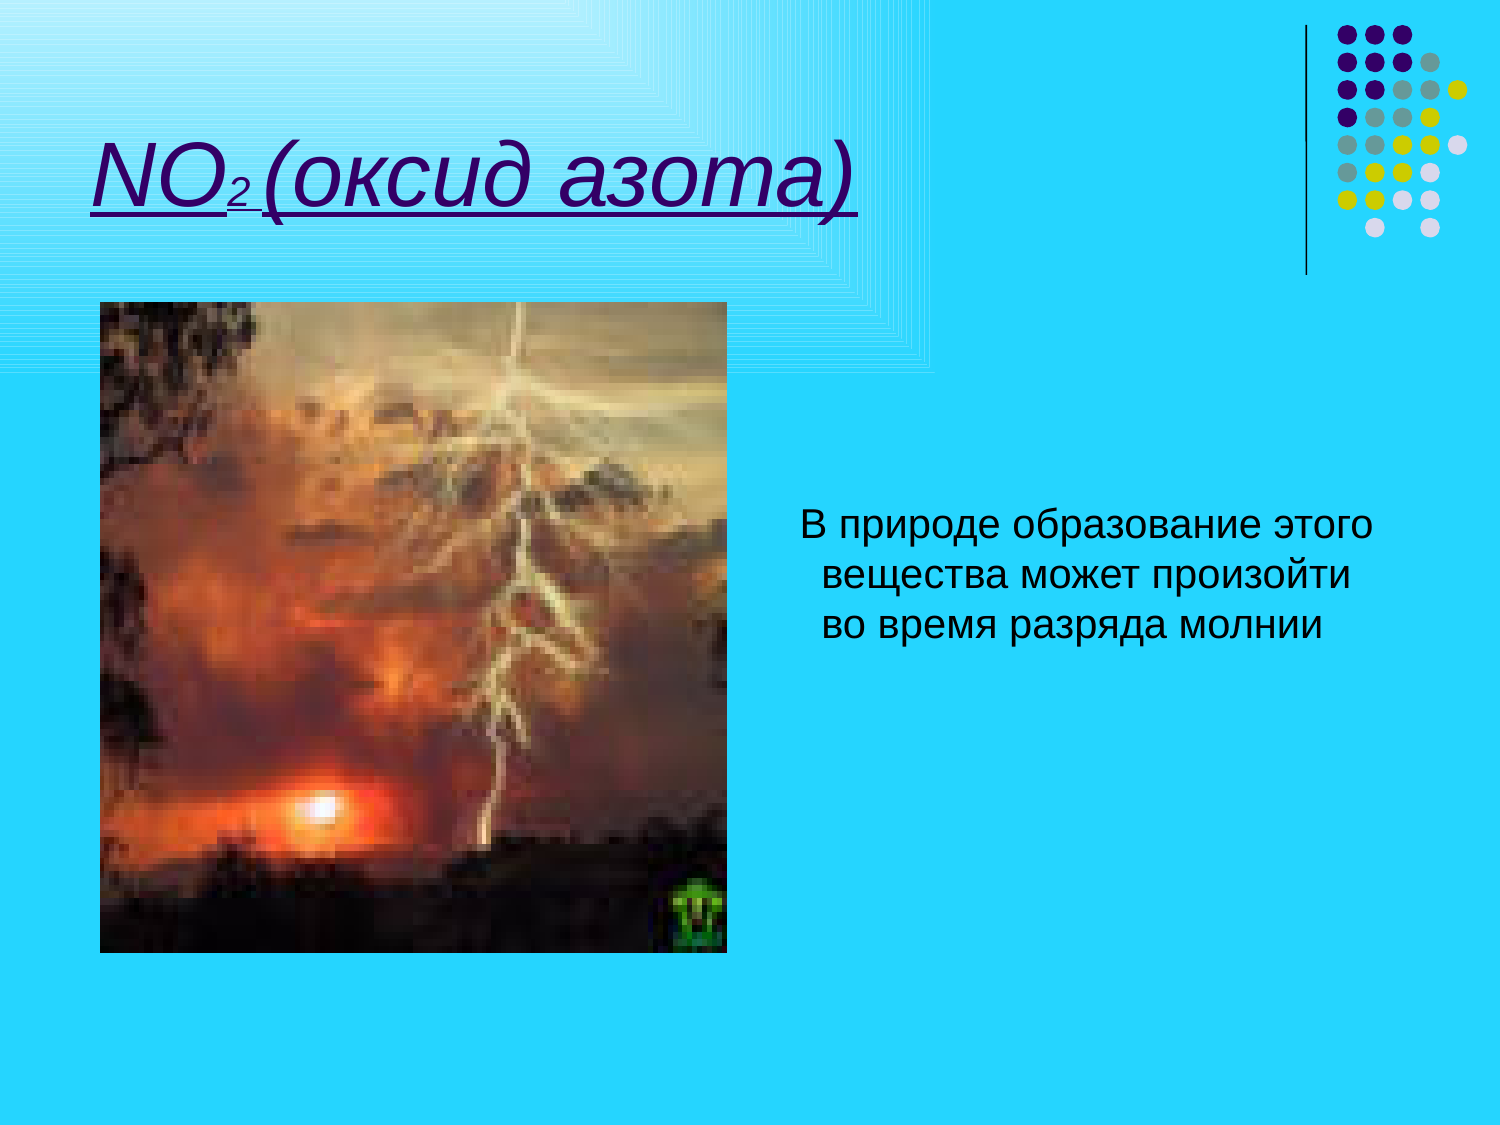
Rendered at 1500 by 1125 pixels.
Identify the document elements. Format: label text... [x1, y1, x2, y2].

title NO2 (оксид азота) [74, 19, 1313, 233]
picture [100, 302, 727, 953]
list В природе образование этого вещества может произойти во время разряда молнии [749, 314, 1413, 664]
